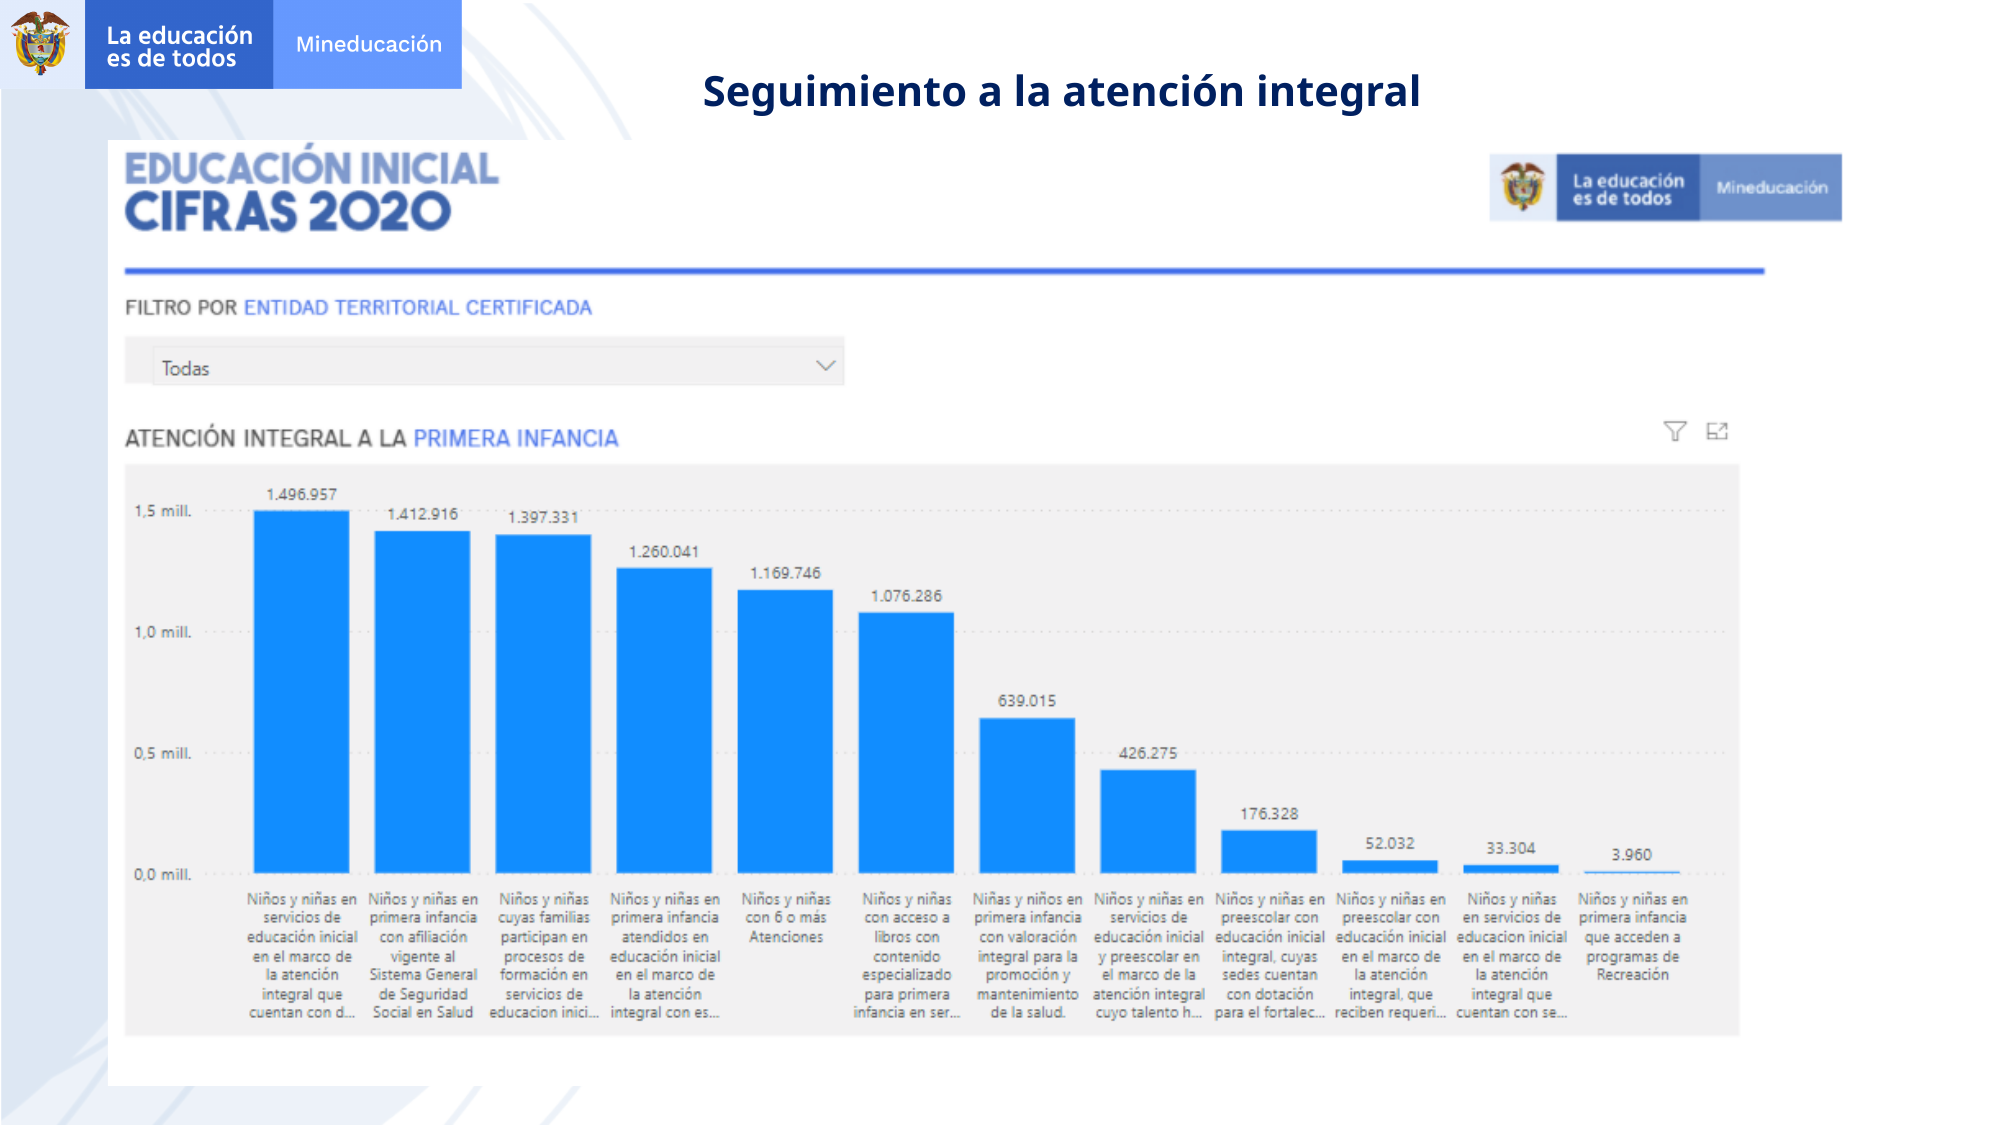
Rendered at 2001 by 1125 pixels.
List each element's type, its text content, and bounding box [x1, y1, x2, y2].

picture [0, 0, 1856, 1125]
text_box Seguimiento a la atención integral [1123, 53, 1437, 123]
